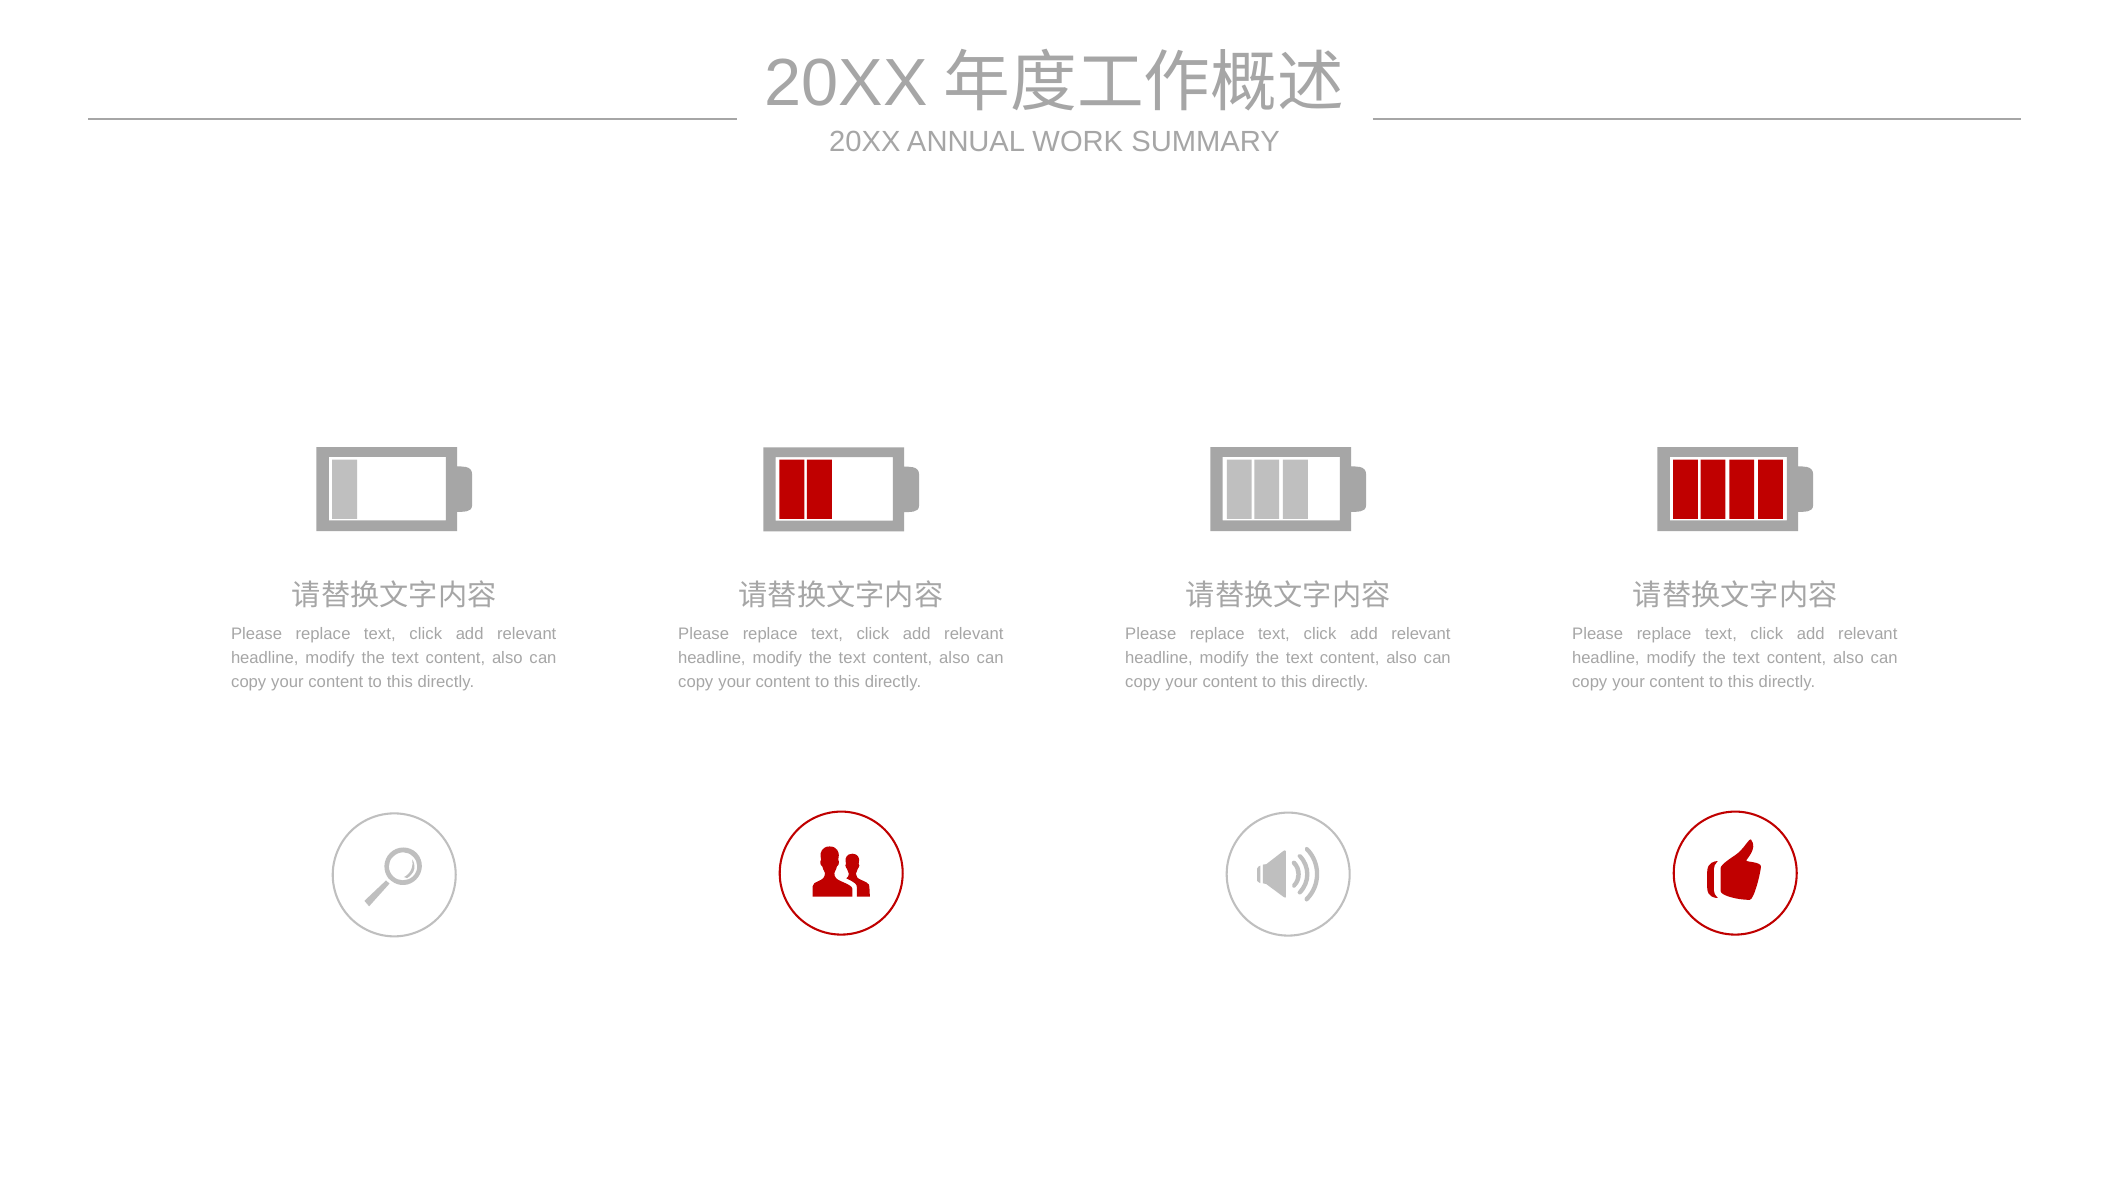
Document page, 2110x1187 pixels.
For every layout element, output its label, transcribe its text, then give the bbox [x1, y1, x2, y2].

text_box Please replace text, click add relevant headline, modify the text content, also can copy your content to this directly. [215, 611, 573, 742]
text_box 请替换文字内容 [662, 561, 1020, 611]
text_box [1657, 447, 1814, 532]
text_box Please replace text, click add relevant headline, modify the text content, also can copy your content to this directly. [1556, 611, 1914, 742]
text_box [763, 447, 920, 532]
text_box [1226, 812, 1350, 936]
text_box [1673, 811, 1797, 935]
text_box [1210, 447, 1367, 532]
text_box Please replace text, click add relevant headline, modify the text content, also can copy your content to this directly. [1109, 611, 1467, 742]
text_box 请替换文字内容 [215, 561, 573, 611]
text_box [316, 447, 473, 532]
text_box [779, 811, 903, 935]
text_box 请替换文字内容 [1109, 561, 1467, 611]
text_box 20XX ANNUAL WORK SUMMARY [824, 122, 1285, 158]
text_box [332, 813, 456, 937]
text_box Please replace text, click add relevant headline, modify the text content, also can copy your content to this directly. [662, 611, 1020, 742]
text_box 20XX年度工作概述 [730, 38, 1379, 119]
text_box 请替换文字内容 [1556, 561, 1914, 611]
